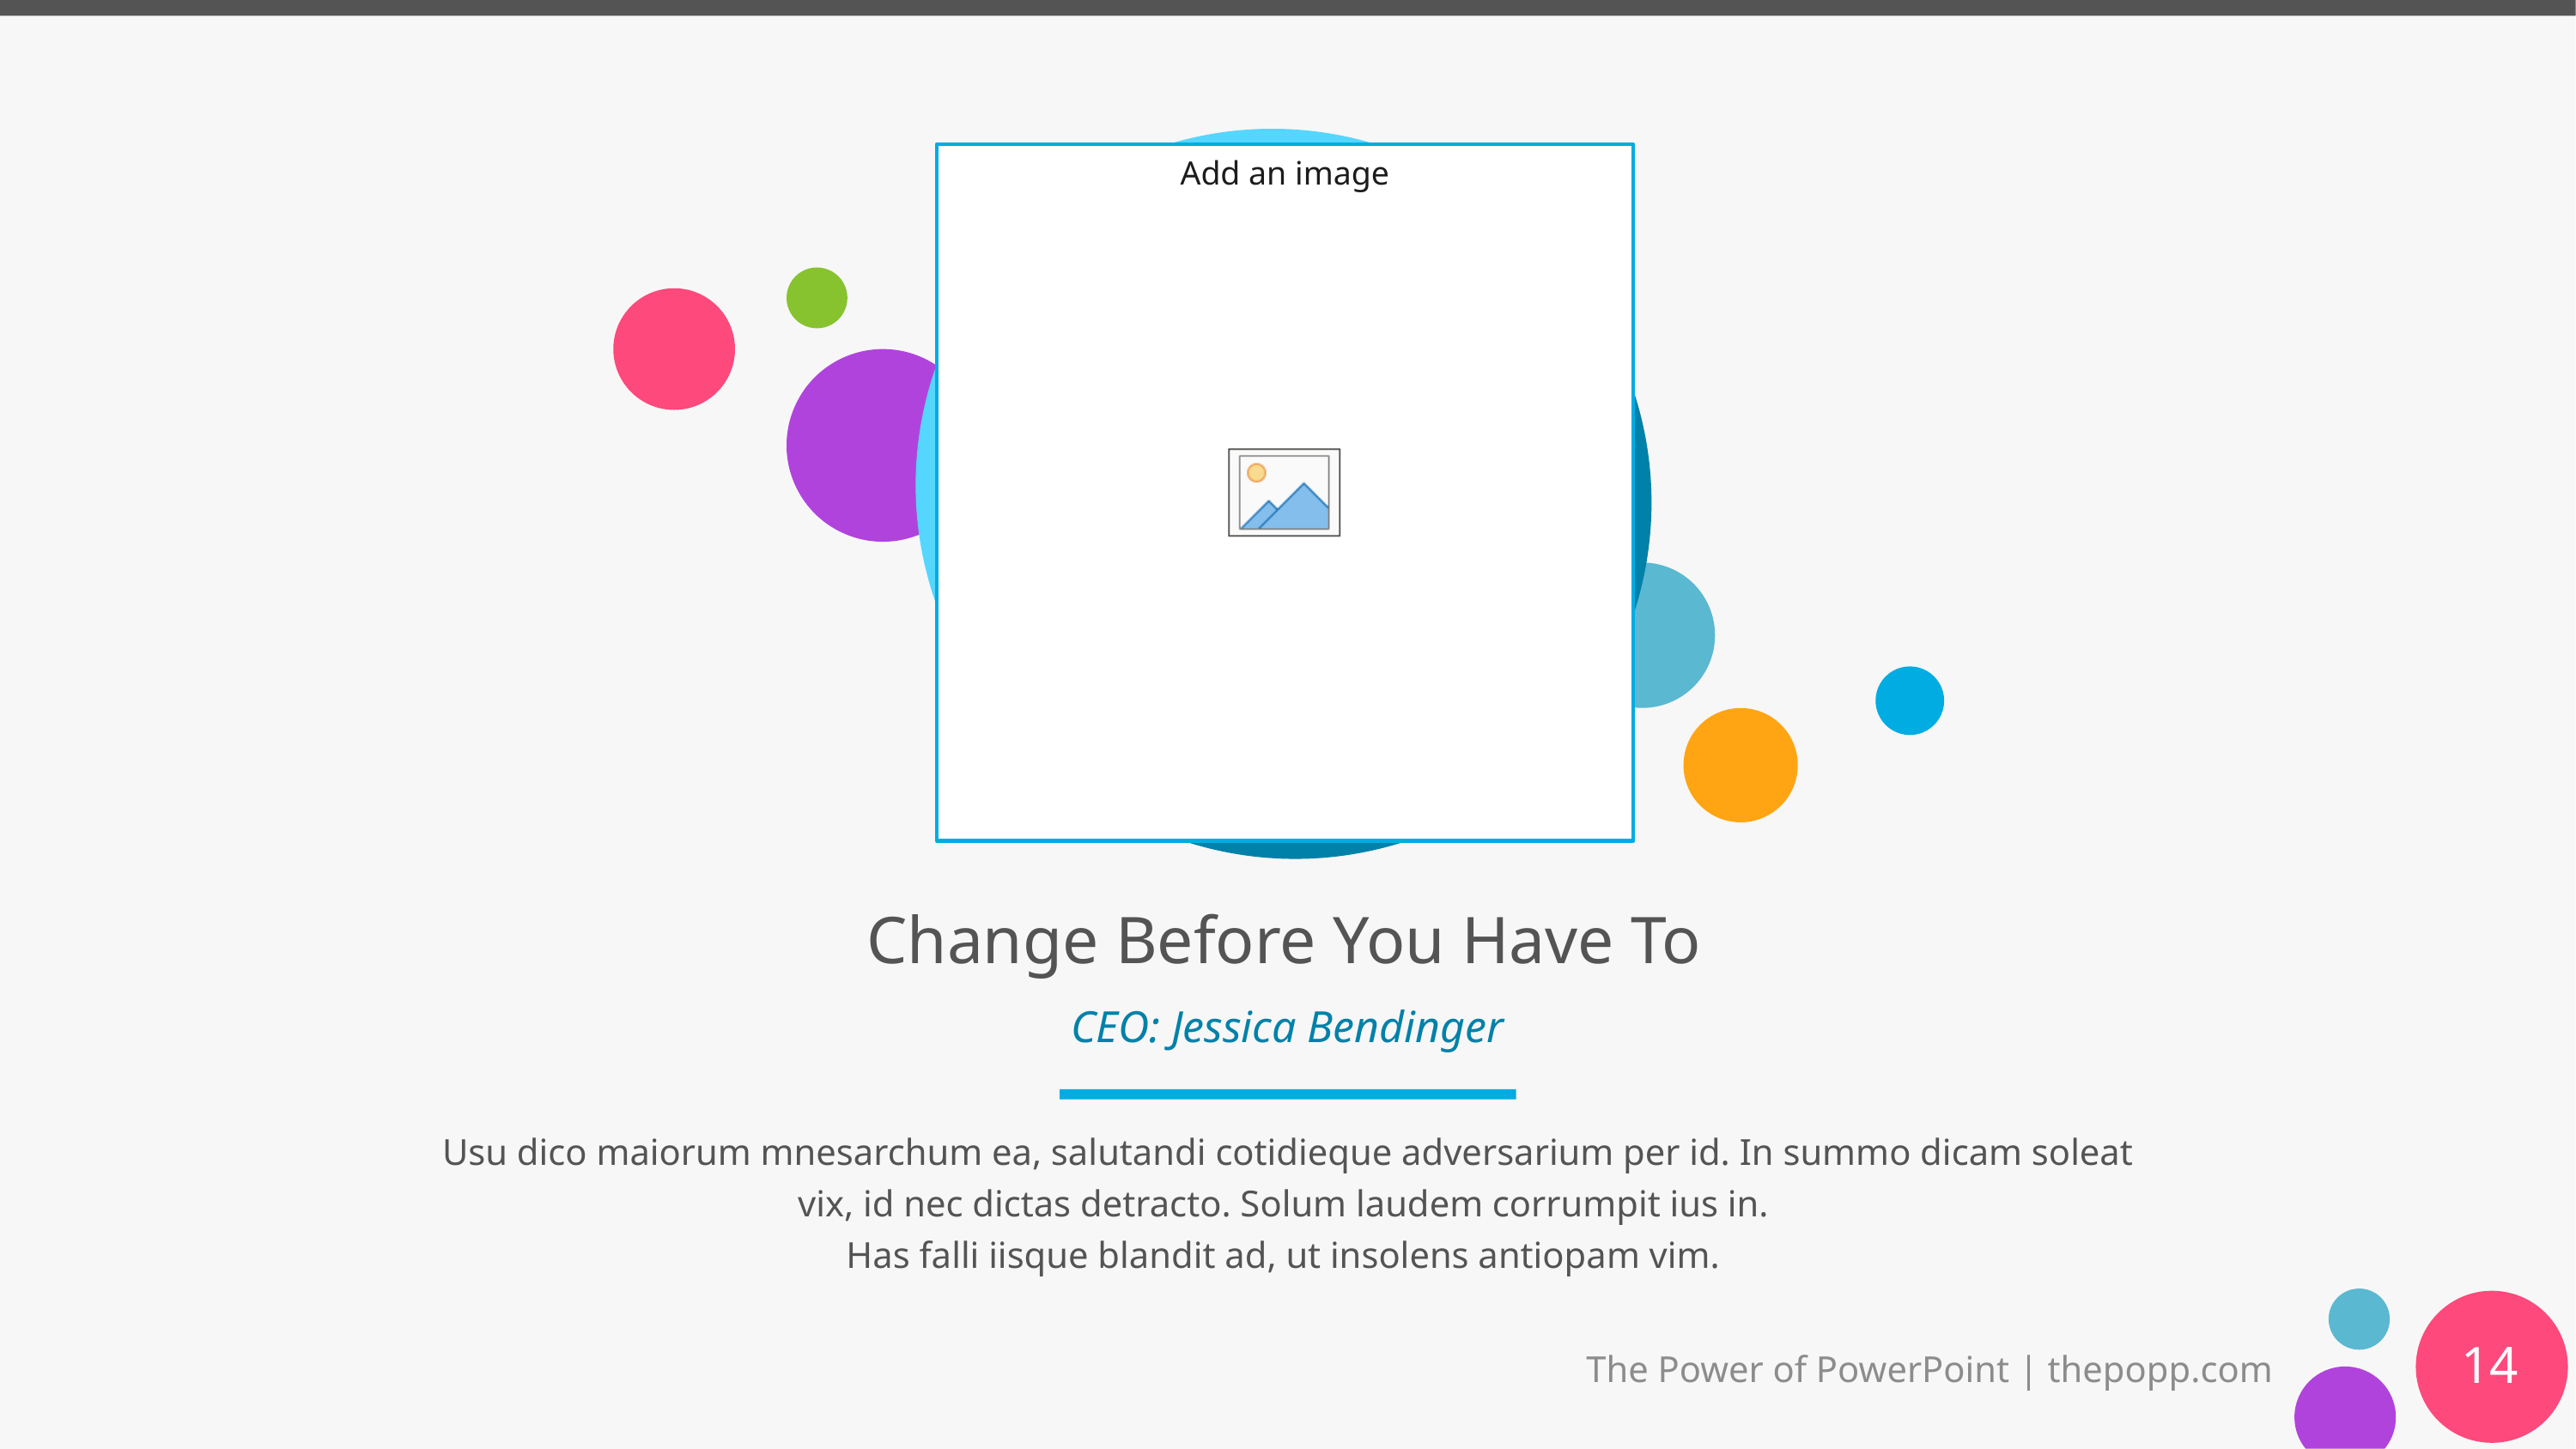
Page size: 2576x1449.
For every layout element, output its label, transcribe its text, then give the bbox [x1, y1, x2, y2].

title Change Before You Have To [610, 876, 1959, 988]
picture [939, 147, 1631, 838]
list CEO: Jessica Bendinger [613, 978, 1963, 1059]
slide_number 14 [2414, 1328, 2567, 1406]
list Usu dico maiorum mnesarchum ea, salutandi cotidieque adversarium per id. In summo dicam soleat vix, id nec dictas detracto. Solum laudem corrumpit ius in. Has falli iisque blandit ad, ut insolens antiopam vim. [408, 1109, 2168, 1333]
footer The Power of PowerPoint | thepopp.com [1479, 1332, 2296, 1410]
